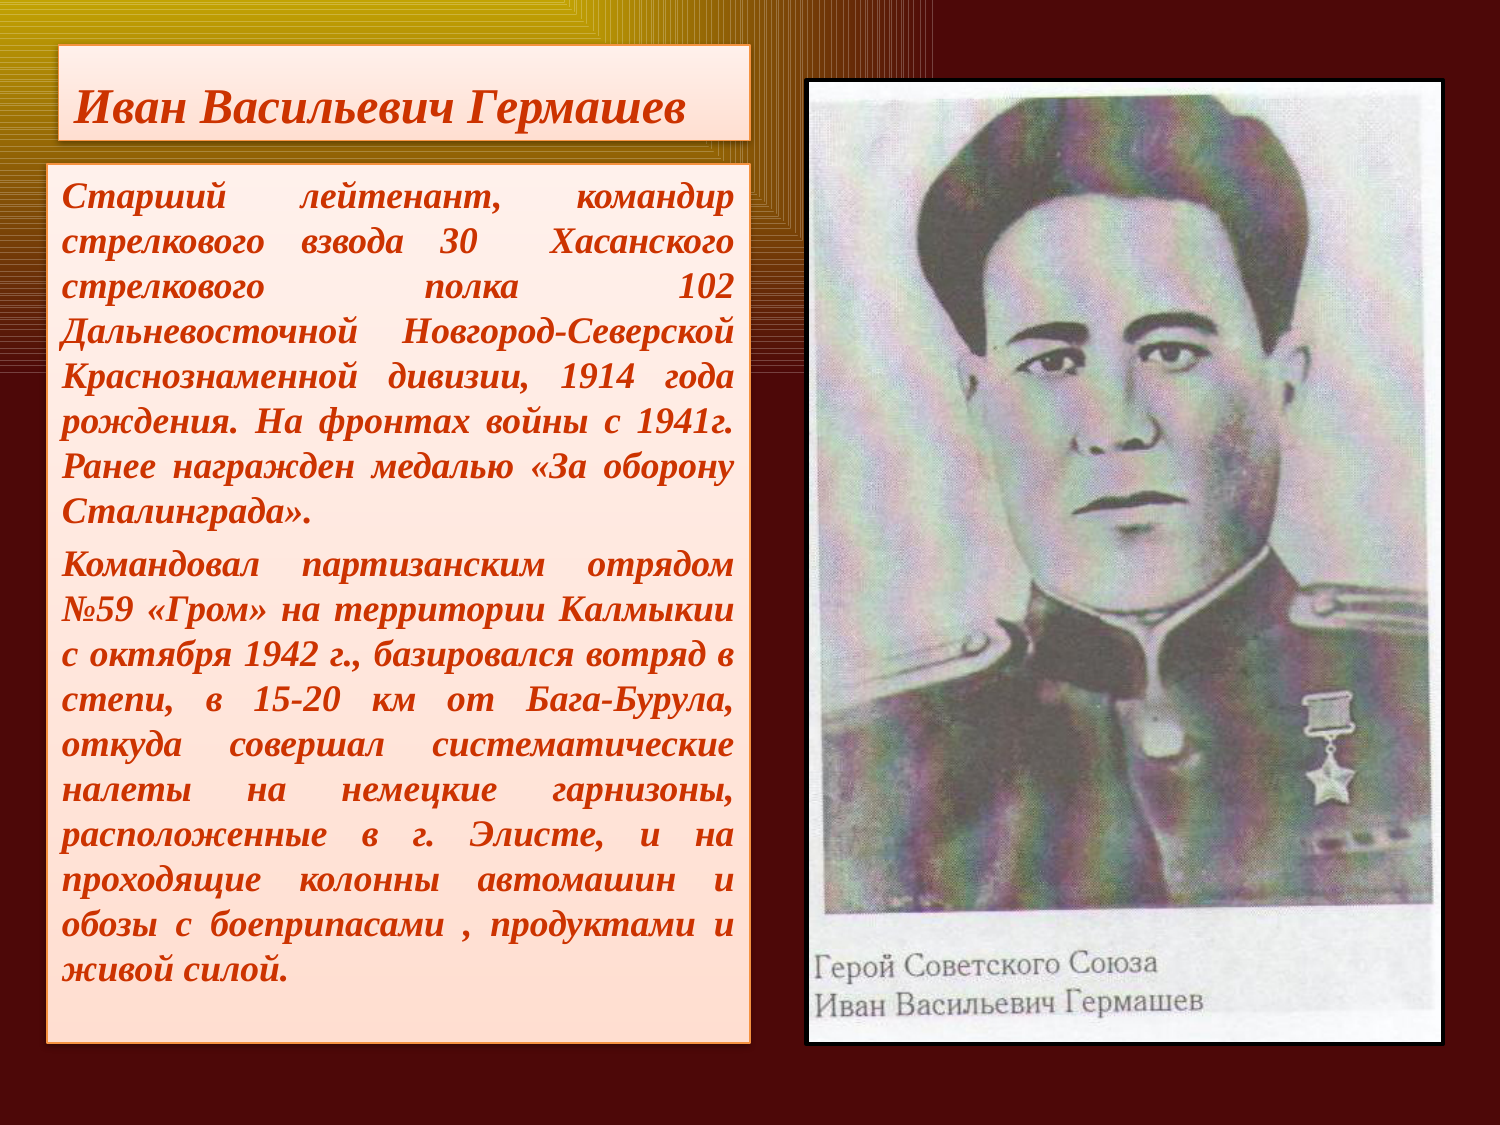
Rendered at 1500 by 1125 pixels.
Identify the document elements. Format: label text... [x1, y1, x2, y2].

list Старший лейтенант, командир стрелкового взвода 30 Хасанского стрелкового полка 102 Дальневосточной Новгород-Северской Краснознаменной дивизии, 1914 года рождения. На фронтах войны с 1941г. Ранее награжден медалью «За оборону Сталинграда». Командовал партизанским отрядом №59 «Гром» на территории Калмыкии с октября 1942 г., базировался вотряд в степи, в 15-20 км от Бага-Бурула, откуда совершал систематические налеты на немецкие гарнизоны, расположенные в г. Элисте, и на проходящие колонны автомашин и обозы с боеприпасами , продуктами и живой силой. [46, 163, 751, 1044]
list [808, 81, 1441, 1043]
title Иван Васильевич Гермашев [58, 44, 751, 141]
